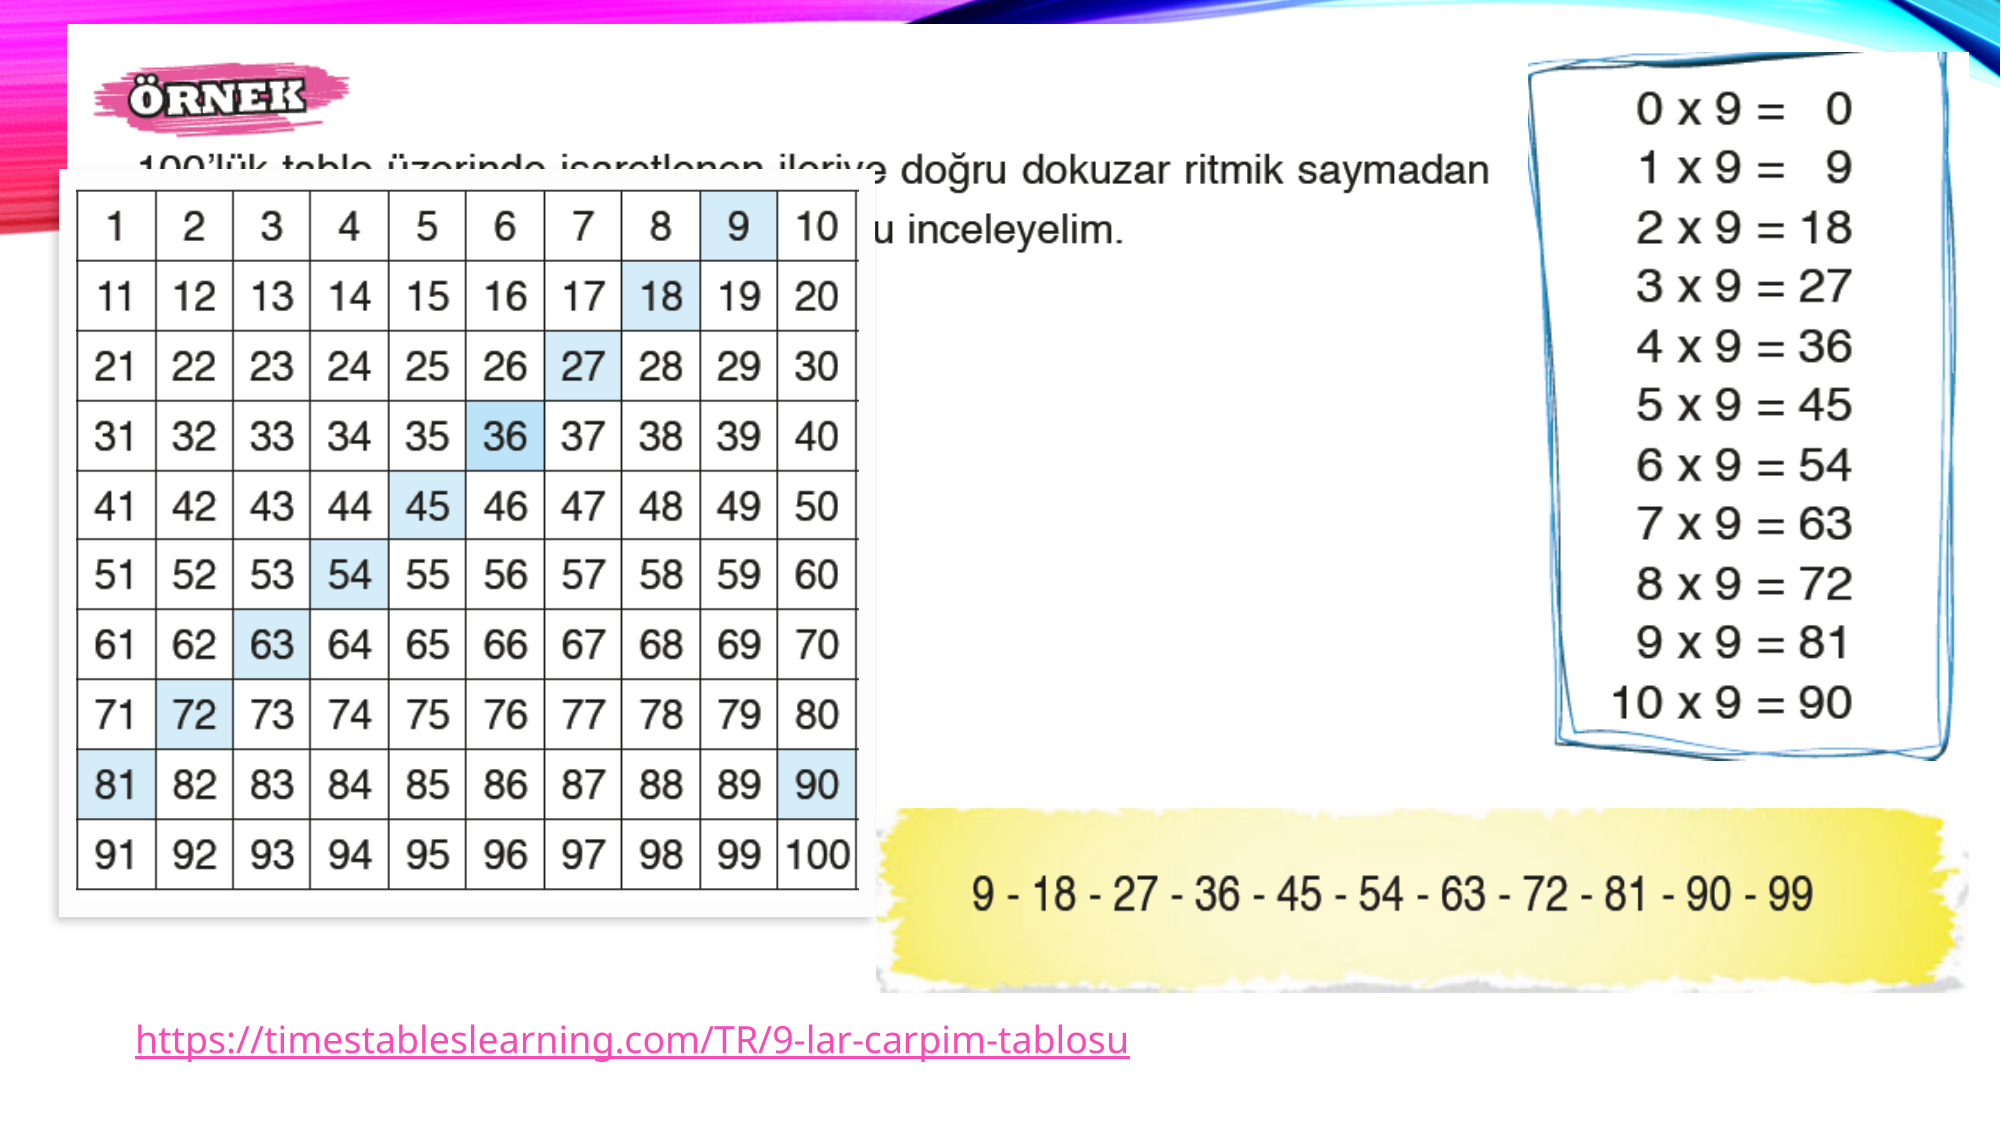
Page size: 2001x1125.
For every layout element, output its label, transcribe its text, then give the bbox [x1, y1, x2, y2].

picture [0, 0, 2000, 901]
picture [1910, 0, 2000, 45]
text_box https://timestableslearning.com/TR/9-lar-carpim-tablosu [120, 1008, 1239, 1075]
picture [875, 808, 1969, 993]
